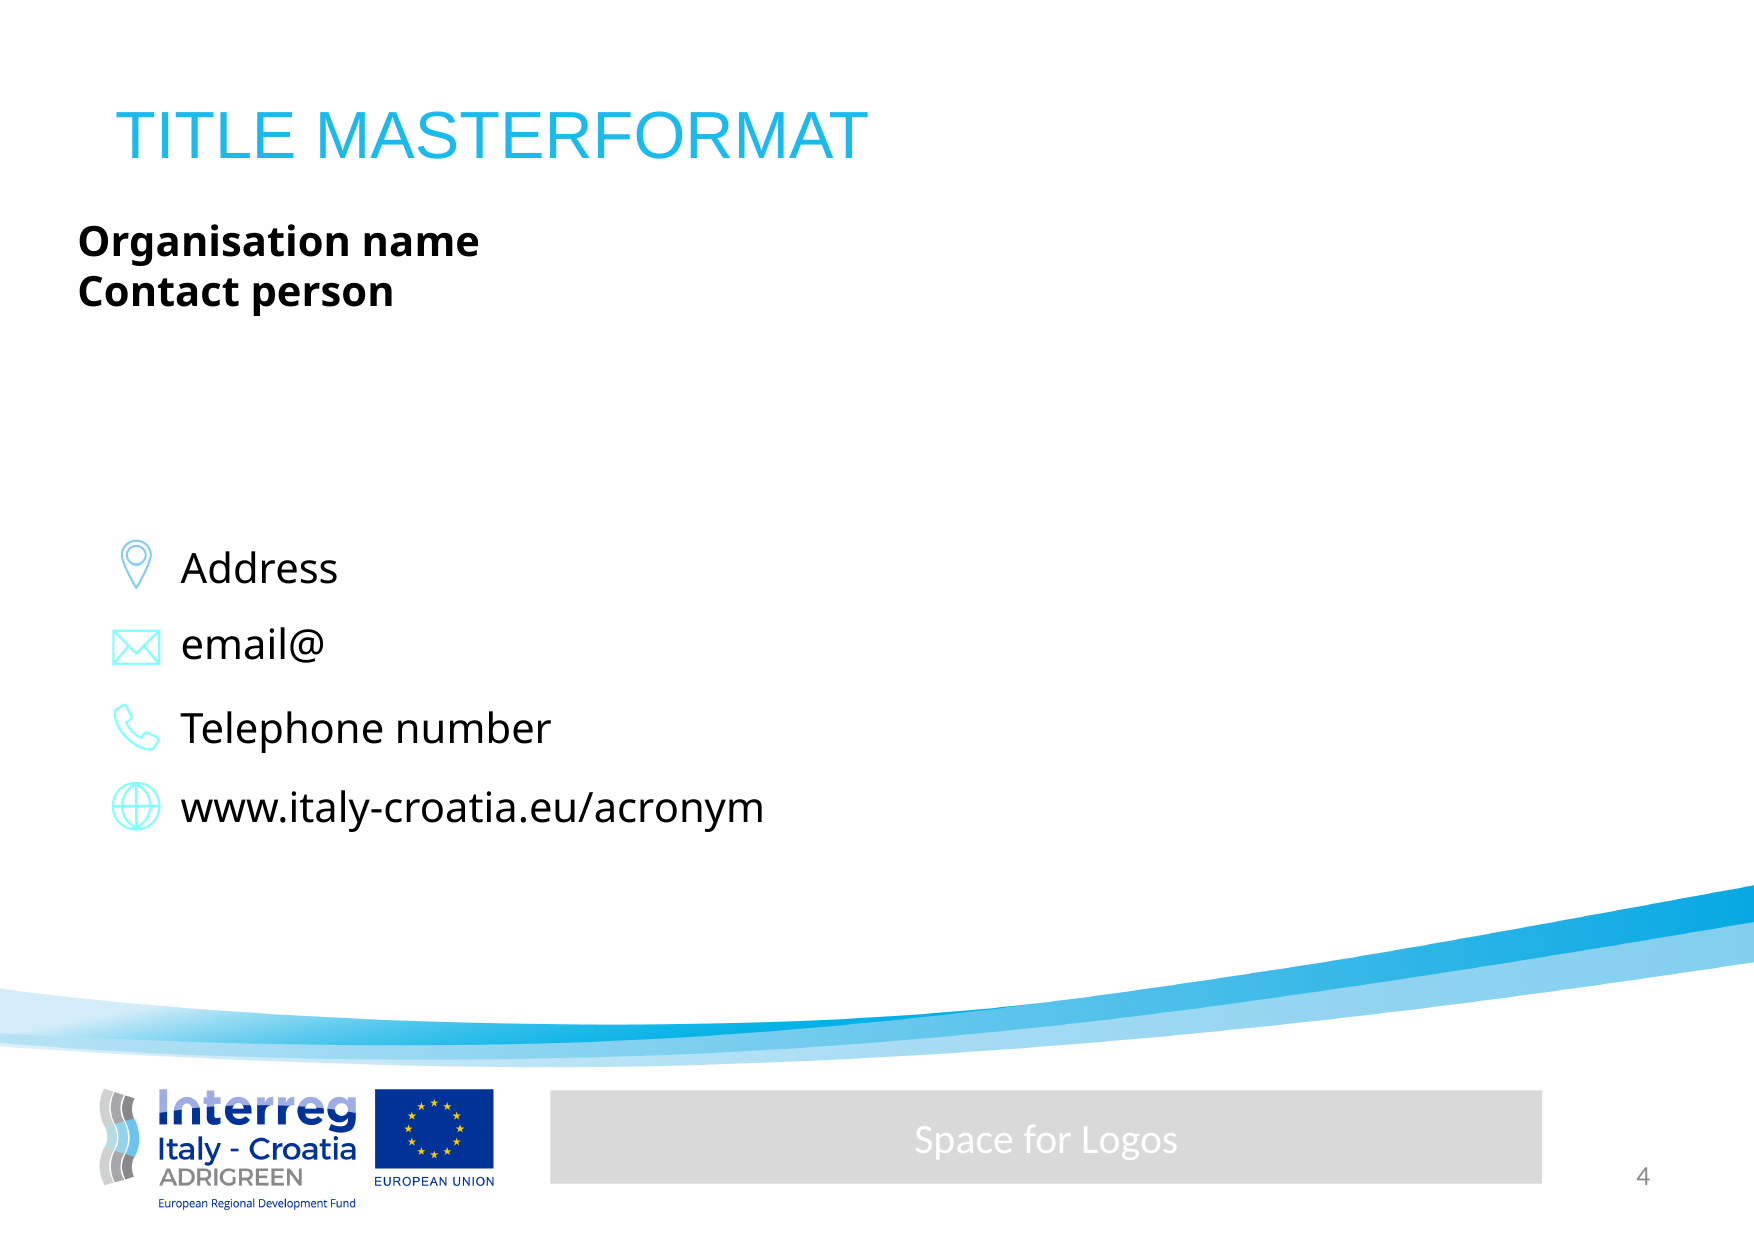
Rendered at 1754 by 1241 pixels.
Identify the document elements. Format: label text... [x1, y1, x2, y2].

text_box Telephone number [165, 694, 1194, 760]
text_box www.italy-croatia.eu/acronym [165, 772, 1194, 838]
text_box Organisation name Contact person [62, 206, 496, 322]
text_box email@ [165, 610, 1194, 676]
slide_number 4 [1607, 1141, 1666, 1208]
text_box TITLE MASTERFORMAT [97, 83, 1656, 181]
text_box Address [165, 534, 1194, 600]
picture [0, 0, 1754, 1241]
text_box Space for Logos [549, 1089, 1543, 1185]
